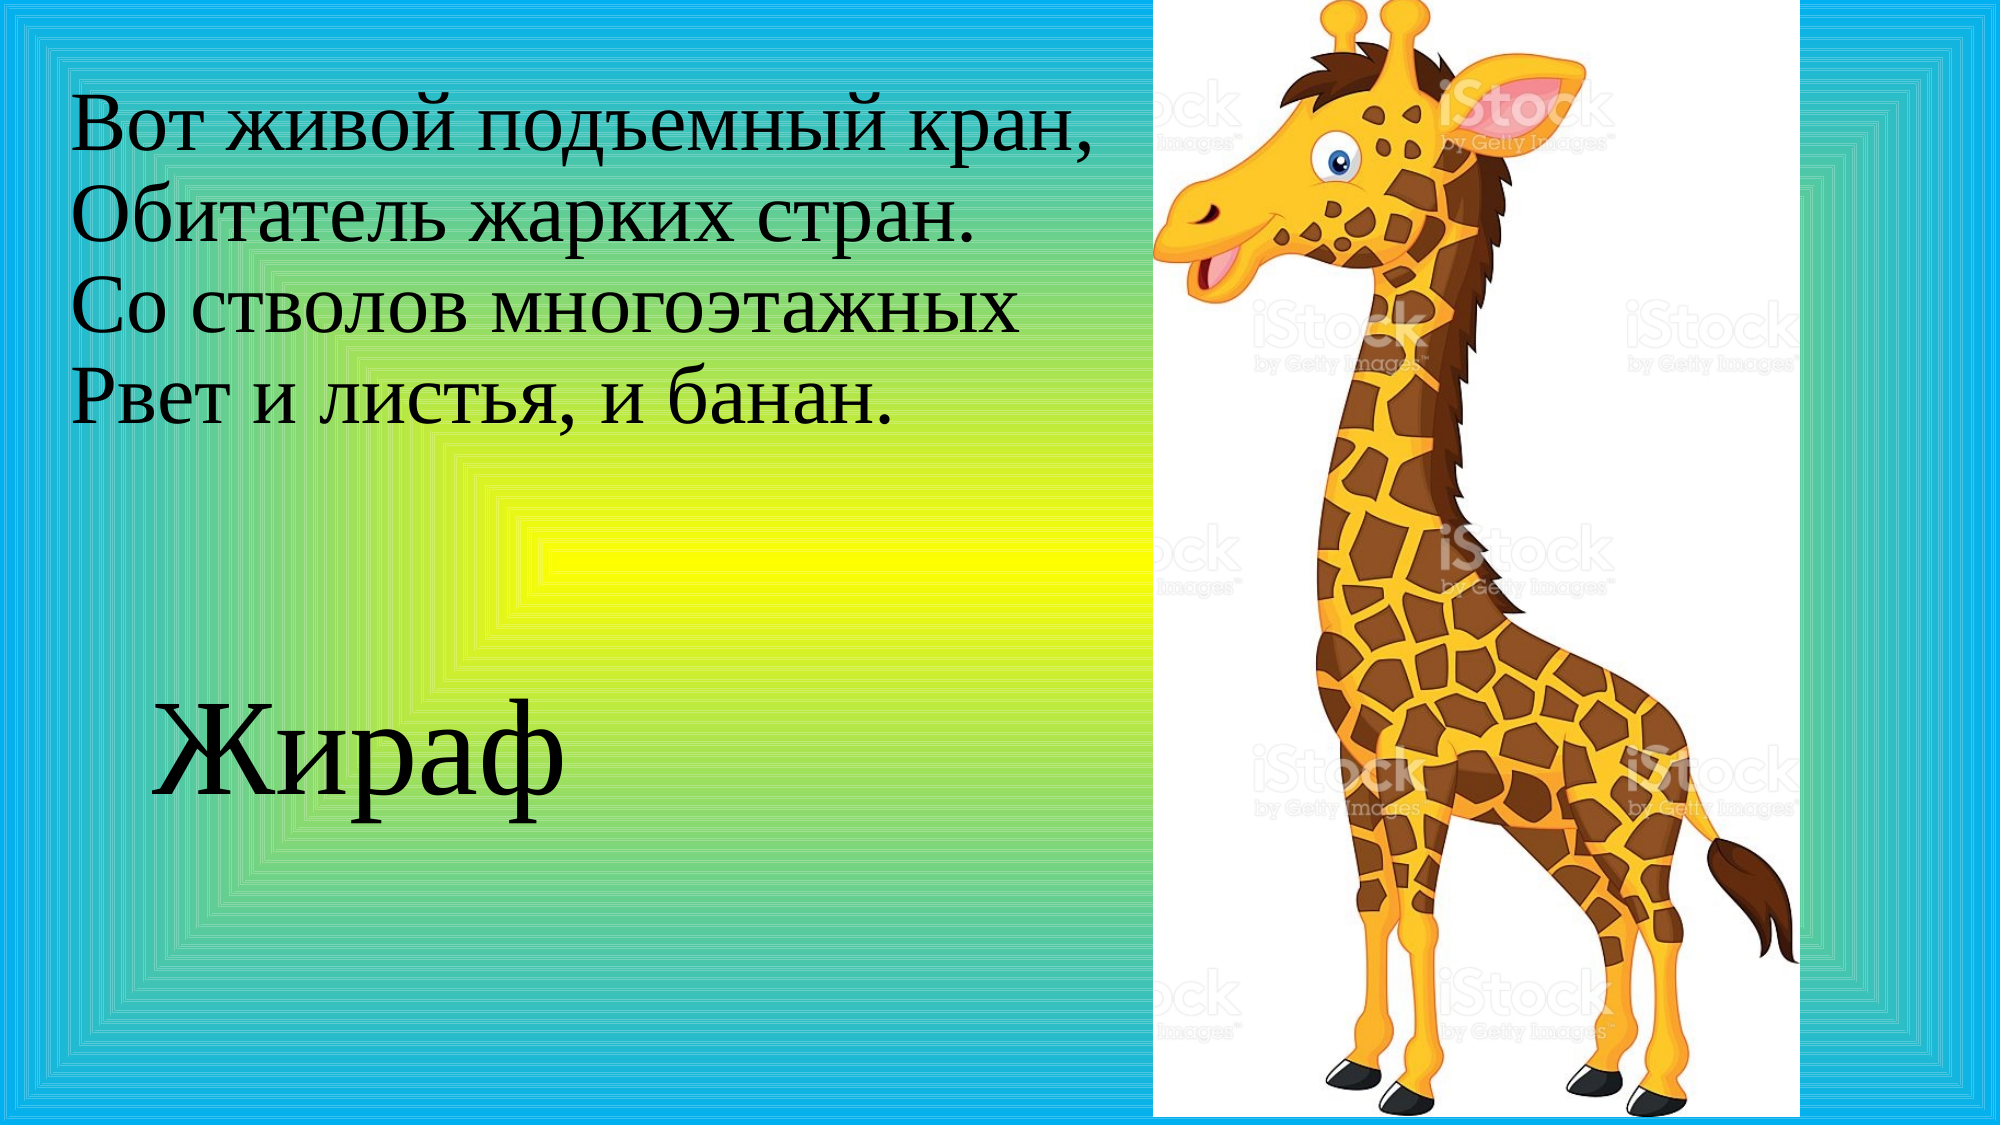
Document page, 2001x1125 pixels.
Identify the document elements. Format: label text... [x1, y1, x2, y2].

title Вот живой подъемный кран, Обитатель жарких стран. Со стволов многоэтажных Рвет и листья, и банан. [55, 64, 1116, 557]
list Жираф [137, 668, 635, 1014]
picture [1153, 0, 1800, 1116]
